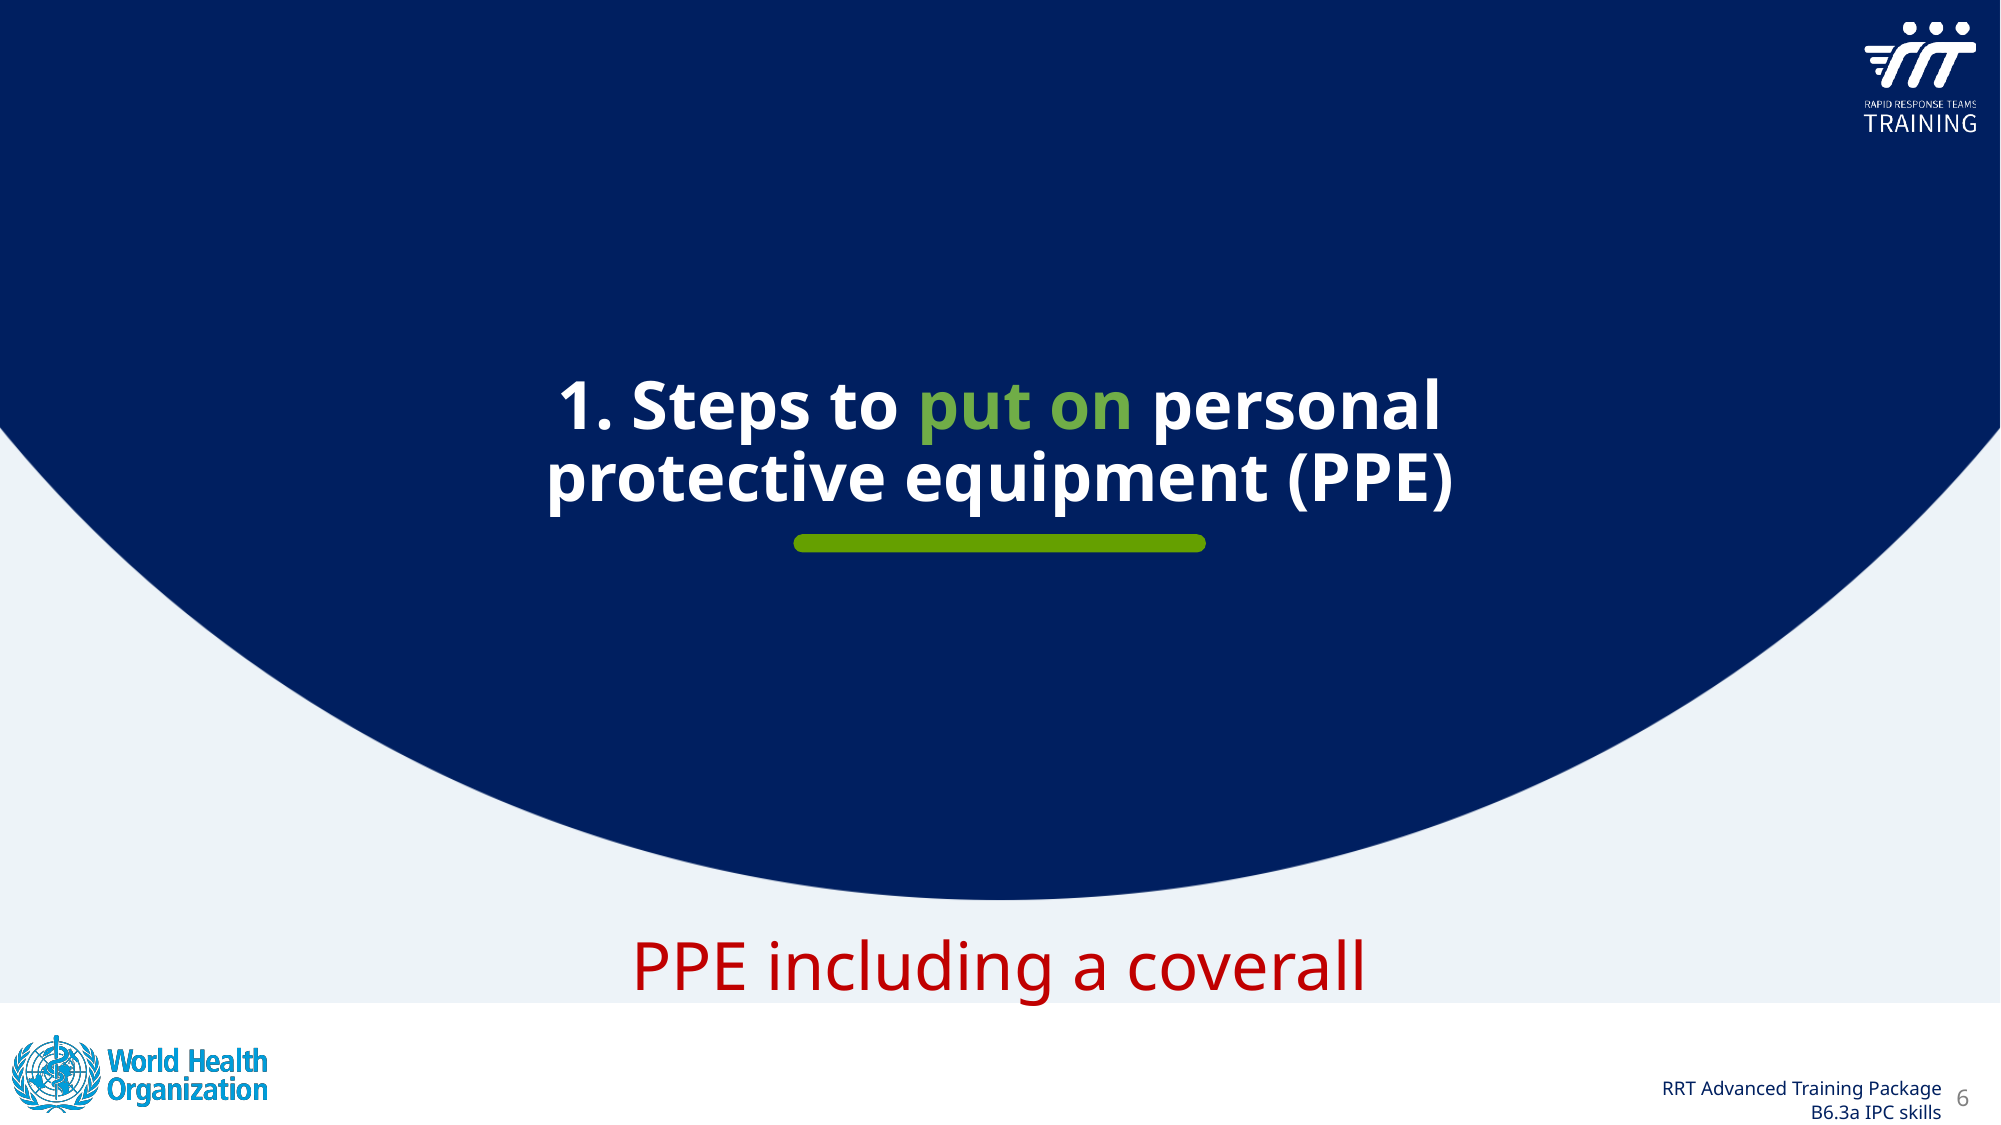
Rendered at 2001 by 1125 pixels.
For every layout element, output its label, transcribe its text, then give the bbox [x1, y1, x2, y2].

picture [59, 1035, 267, 1113]
picture [12, 1035, 54, 1068]
picture [40, 1062, 47, 1070]
picture [34, 1054, 43, 1078]
picture [36, 1088, 78, 1105]
picture [30, 1083, 37, 1091]
list 1. Steps to put on personal protective equipment (PPE) [476, 290, 1524, 599]
picture [12, 1083, 48, 1113]
picture [71, 1053, 90, 1091]
picture [46, 1056, 54, 1062]
picture [24, 1054, 36, 1087]
picture [0, 0, 2001, 1003]
text_box PPE including a coverall [623, 916, 1377, 1012]
picture [22, 1062, 26, 1077]
picture [50, 1108, 62, 1113]
